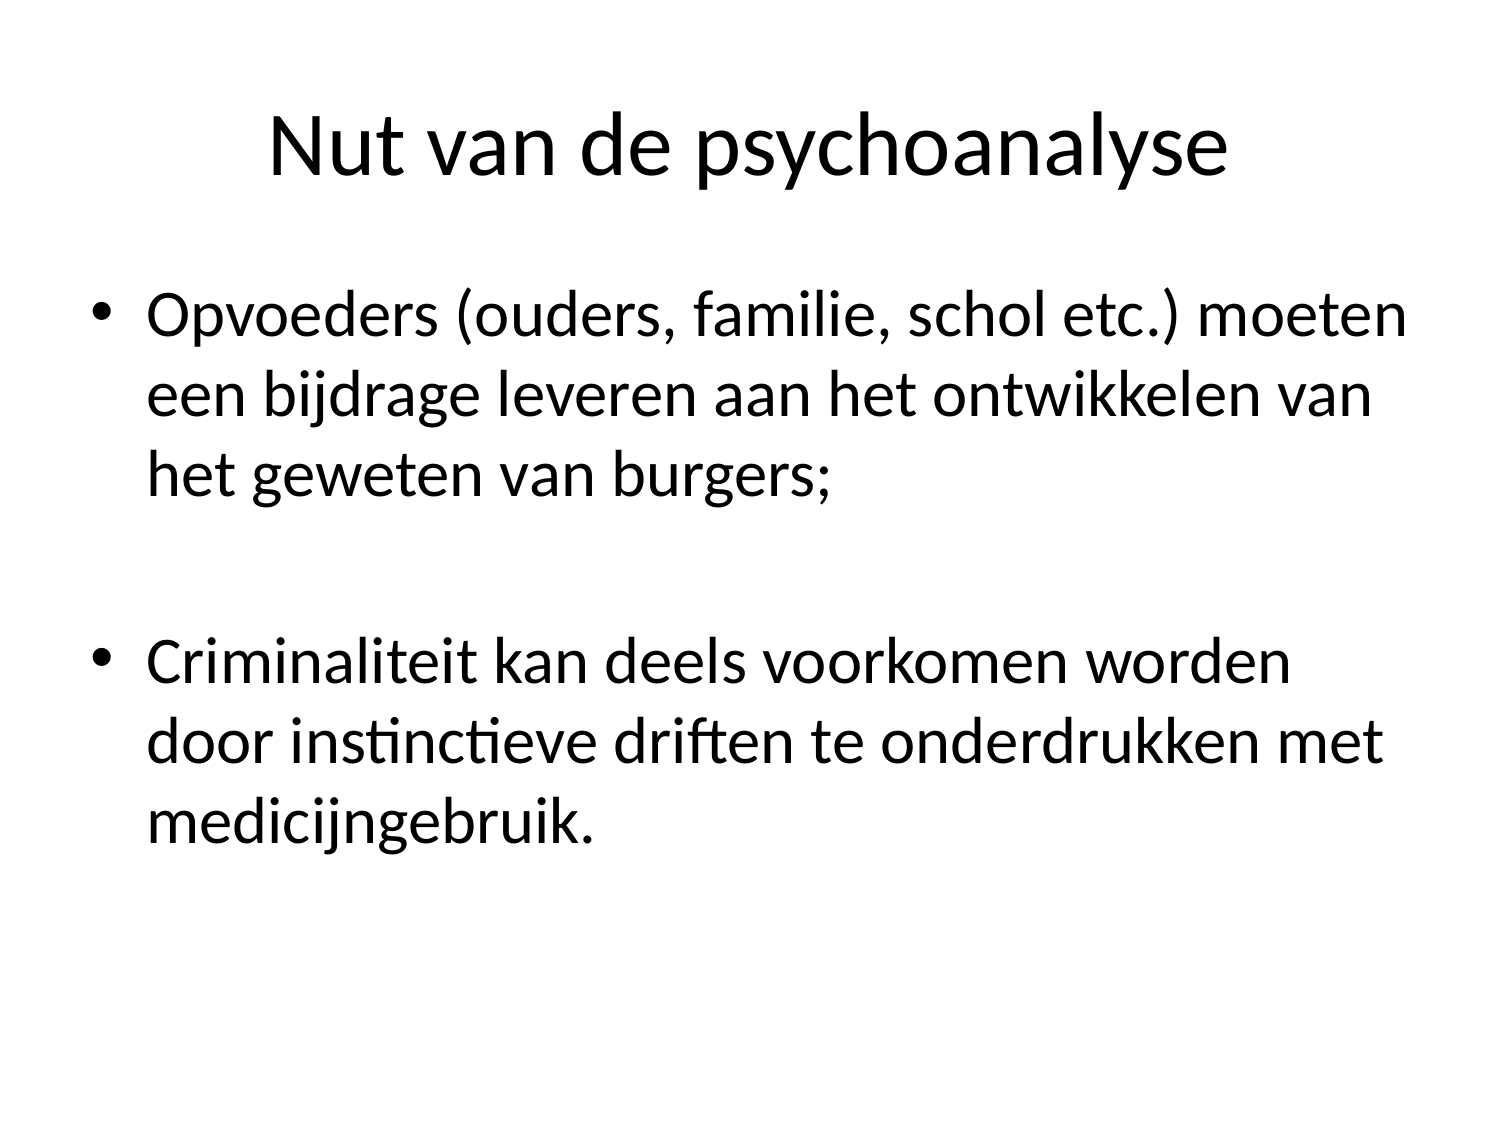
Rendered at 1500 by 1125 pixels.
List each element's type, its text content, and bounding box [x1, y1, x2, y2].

list Opvoeders (ouders, familie, schol etc.) moeten een bijdrage leveren aan het ontwikkelen van het geweten van burgers; Criminaliteit kan deels voorkomen worden door instinctieve driften te onderdrukken met medicijngebruik. [75, 262, 1425, 1005]
title Nut van de psychoanalyse [75, 45, 1425, 233]
